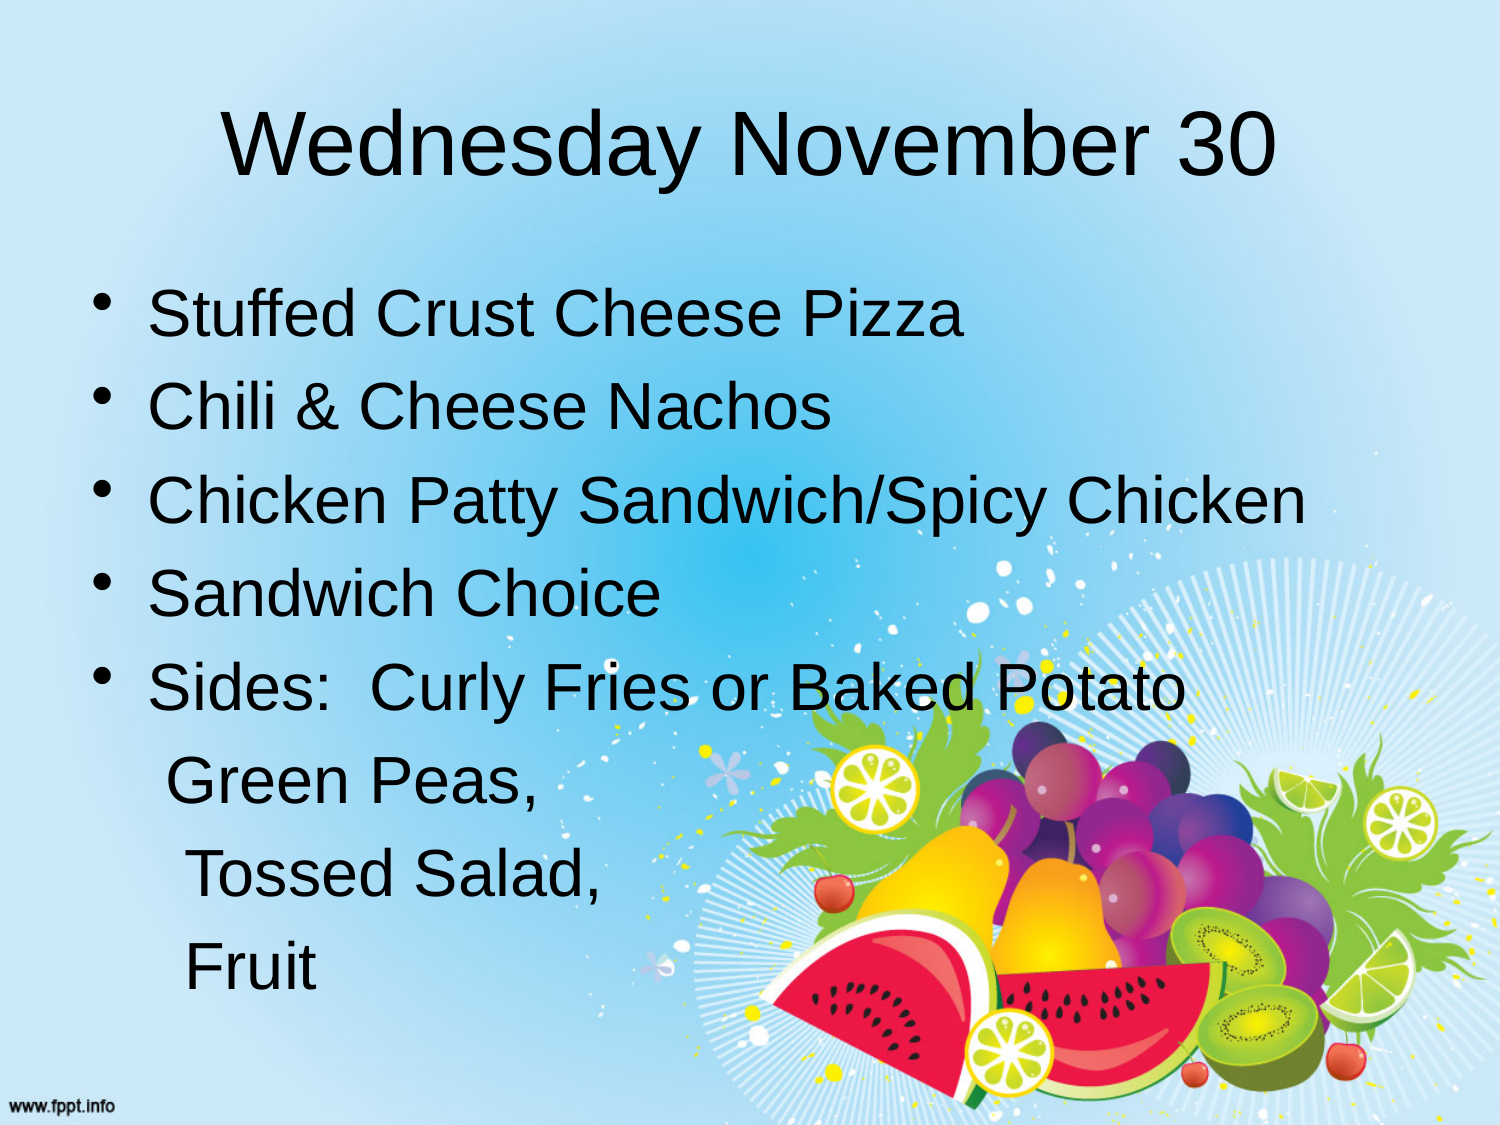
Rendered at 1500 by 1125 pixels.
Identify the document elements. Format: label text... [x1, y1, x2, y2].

list Stuffed Crust Cheese Pizza Chili & Cheese Nachos Chicken Patty Sandwich/Spicy Chicken Sandwich Choice Sides: Curly Fries or Baked Potato Green Peas, Tossed Salad, Fruit [76, 262, 1426, 1095]
picture [0, 0, 1500, 1125]
title Wednesday November 30 [74, 44, 1426, 233]
